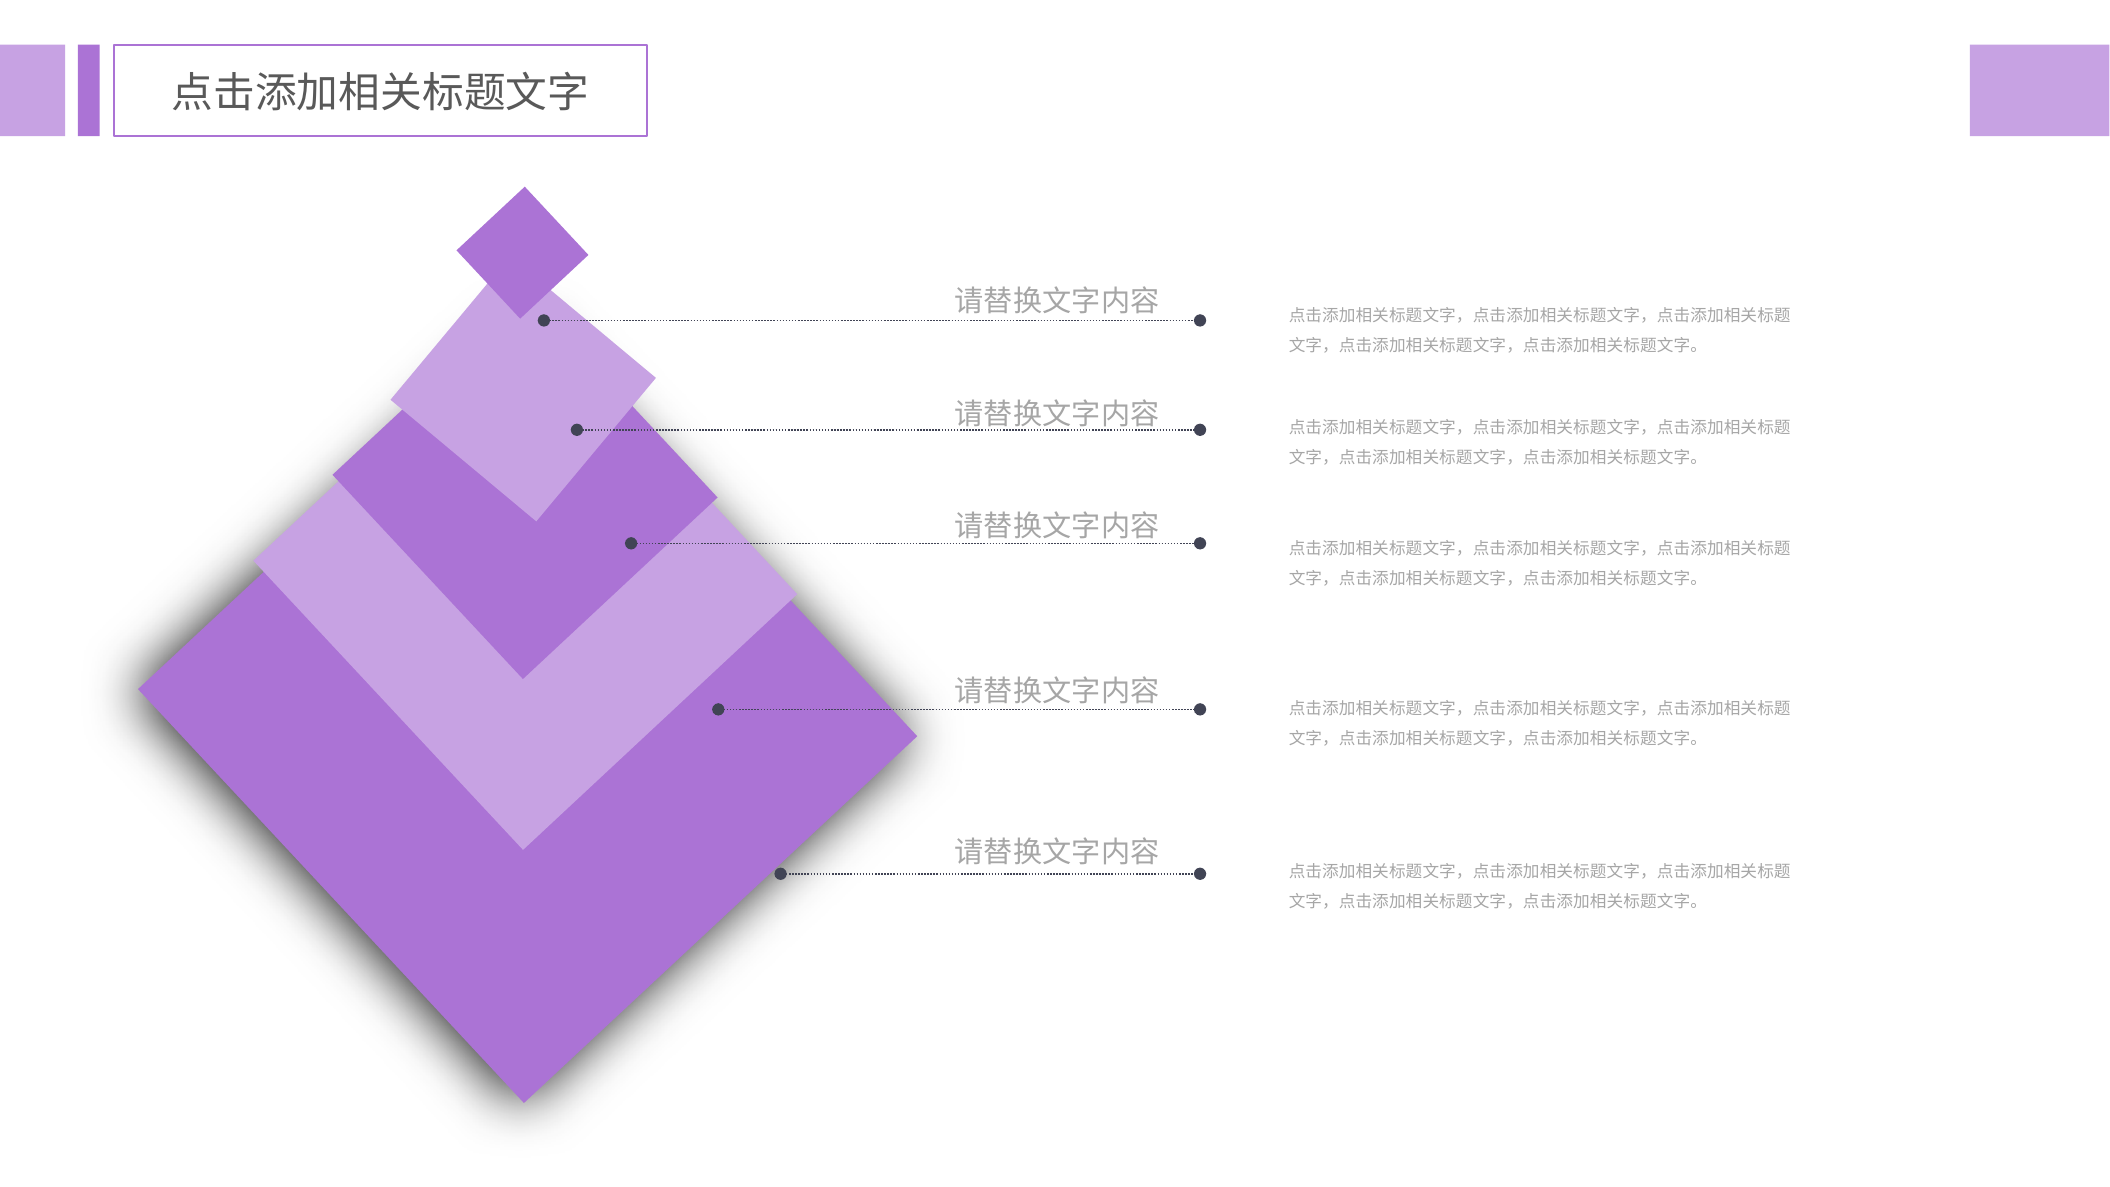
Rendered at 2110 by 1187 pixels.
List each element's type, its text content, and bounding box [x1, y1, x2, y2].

text_box 请替换文字内容 [939, 657, 1175, 709]
text_box [455, 185, 590, 321]
text_box 请替换文字内容 [939, 430, 1175, 438]
text_box 请替换文字内容 [939, 268, 1175, 320]
text_box 请替换文字内容 [939, 321, 1175, 326]
text_box [389, 284, 658, 523]
text_box 请替换文字内容 [939, 710, 1175, 715]
text_box [251, 482, 799, 852]
text_box 点击添加相关标题文字，点击添加相关标题文字，点击添加相关标题文字，点击添加相关标题文字，点击添加相关标题文字。 [1273, 520, 1811, 596]
text_box 点击添加相关标题文字，点击添加相关标题文字，点击添加相关标题文字，点击添加相关标题文字，点击添加相关标题文字。 [1273, 843, 1811, 919]
text_box 请替换文字内容 [939, 819, 1175, 873]
text_box [331, 410, 720, 681]
text_box 点击添加相关标题文字，点击添加相关标题文字，点击添加相关标题文字，点击添加相关标题文字，点击添加相关标题文字。 [1273, 287, 1811, 362]
text_box 点击添加相关标题文字，点击添加相关标题文字，点击添加相关标题文字，点击添加相关标题文字，点击添加相关标题文字。 [1273, 680, 1811, 755]
text_box [136, 572, 919, 1105]
text_box 请替换文字内容 [939, 381, 1175, 429]
text_box [616, 406, 656, 429]
text_box 请替换文字内容 [939, 492, 1175, 543]
text_box 请替换文字内容 [939, 544, 1175, 550]
text_box 点击添加相关标题文字，点击添加相关标题文字，点击添加相关标题文字，点击添加相关标题文字，点击添加相关标题文字。 [1273, 400, 1811, 475]
text_box 点击添加相关标题文字 [135, 44, 625, 137]
